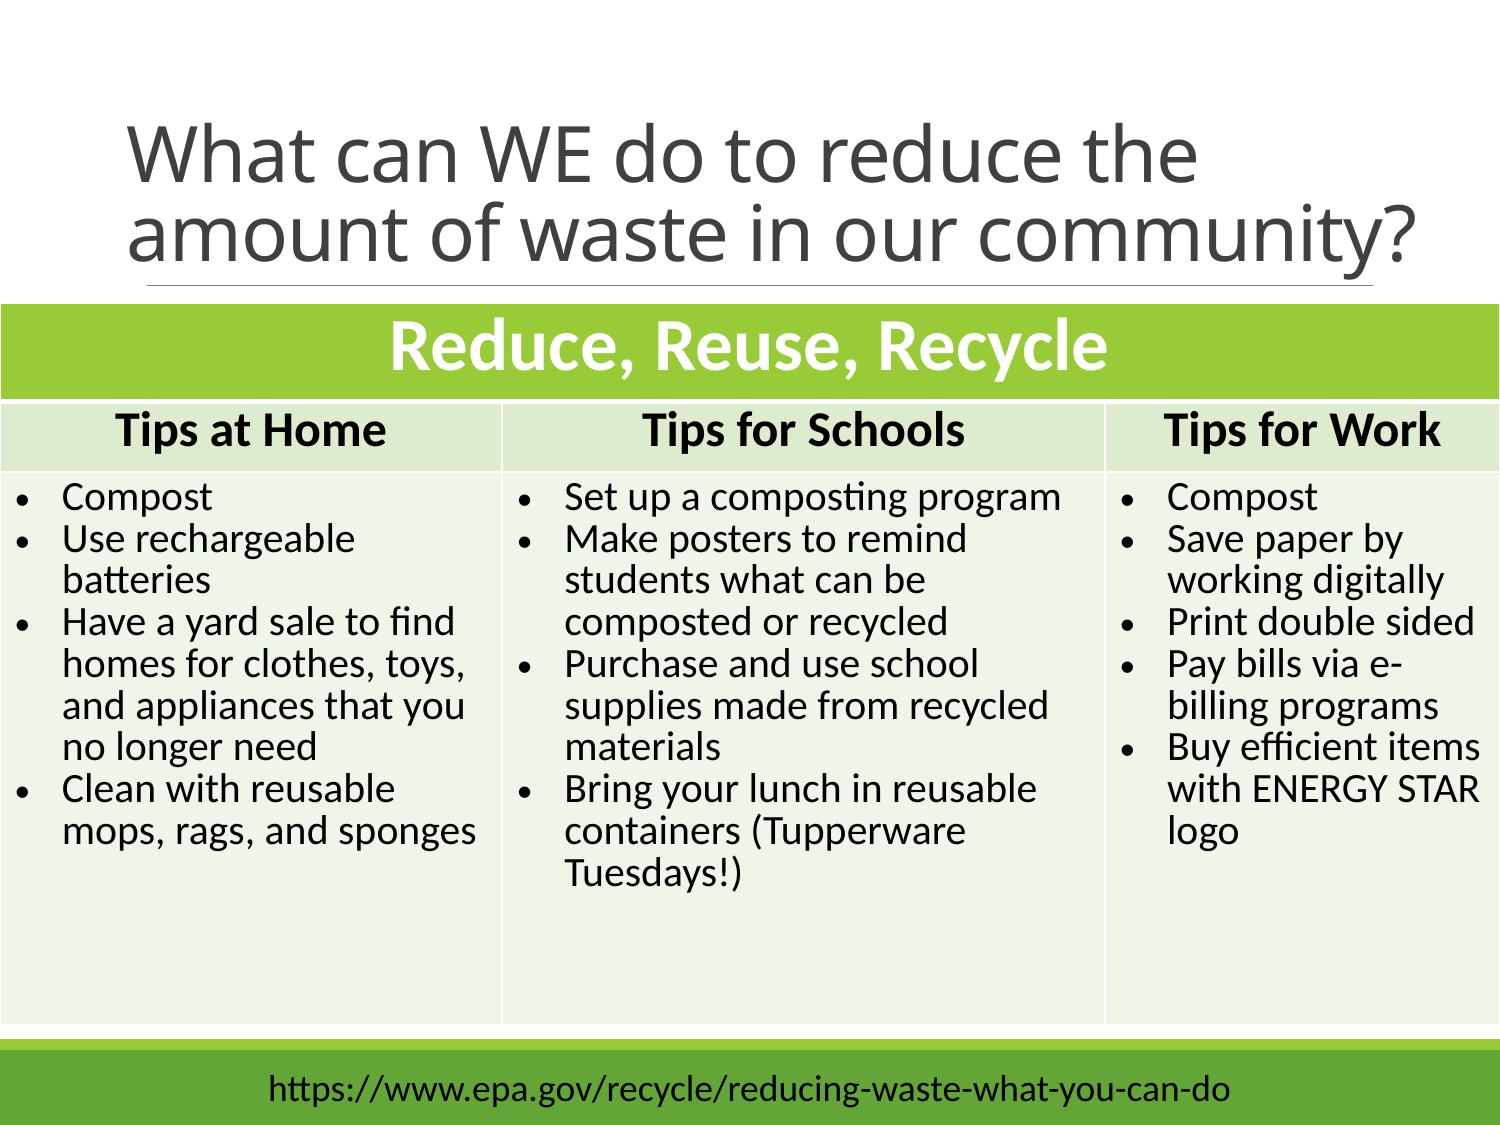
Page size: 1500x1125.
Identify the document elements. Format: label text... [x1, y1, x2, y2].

text_box https://www.epa.gov/recycle/reducing-waste-what-you-can-do [0, 1056, 1500, 1117]
table_header Reduce, Reuse, Recycle [1, 304, 1499, 399]
title What can WE do to reduce the amount of waste in our community? [111, 47, 1460, 285]
table_cell Tips for Schools [503, 404, 1104, 471]
table_cell Compost Use rechargeable batteries Have a yard sale to find homes for clothes, toys, and appliances that you no longer need Clean with reusable mops, rags, and sponges [1, 473, 501, 1024]
table_cell Tips at Home [1, 404, 501, 471]
table_cell Set up a composting program Make posters to remind students what can be composted or recycled Purchase and use school supplies made from recycled materials Bring your lunch in reusable containers (Tupperware Tuesdays!) [503, 473, 1104, 1024]
table_cell Compost Save paper by working digitally Print double sided Pay bills via e-billing programs Buy efficient items with ENERGY STAR logo [1106, 473, 1499, 1024]
table_cell Tips for Work [1106, 404, 1499, 471]
